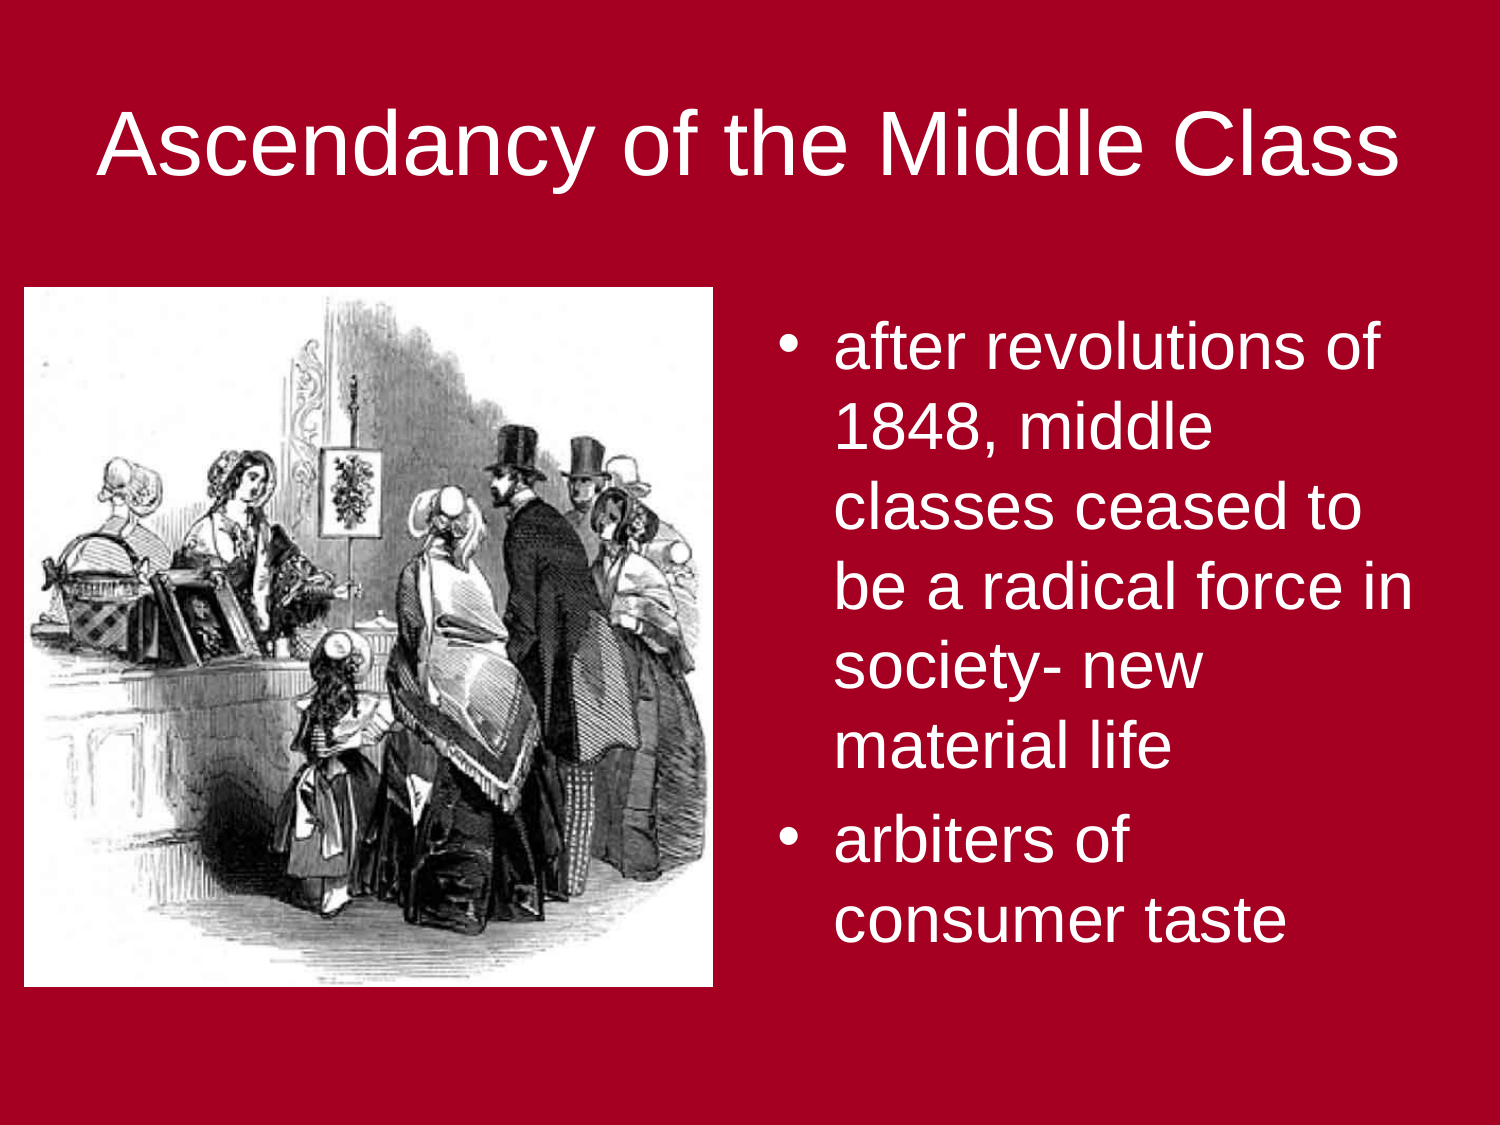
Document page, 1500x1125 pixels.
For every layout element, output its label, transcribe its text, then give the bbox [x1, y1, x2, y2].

list after revolutions of 1848, middle classes ceased to be a radical force in society- new material life arbiters of consumer taste [762, 295, 1450, 1038]
title Ascendancy of the Middle Class [75, 45, 1425, 233]
picture [24, 287, 713, 987]
